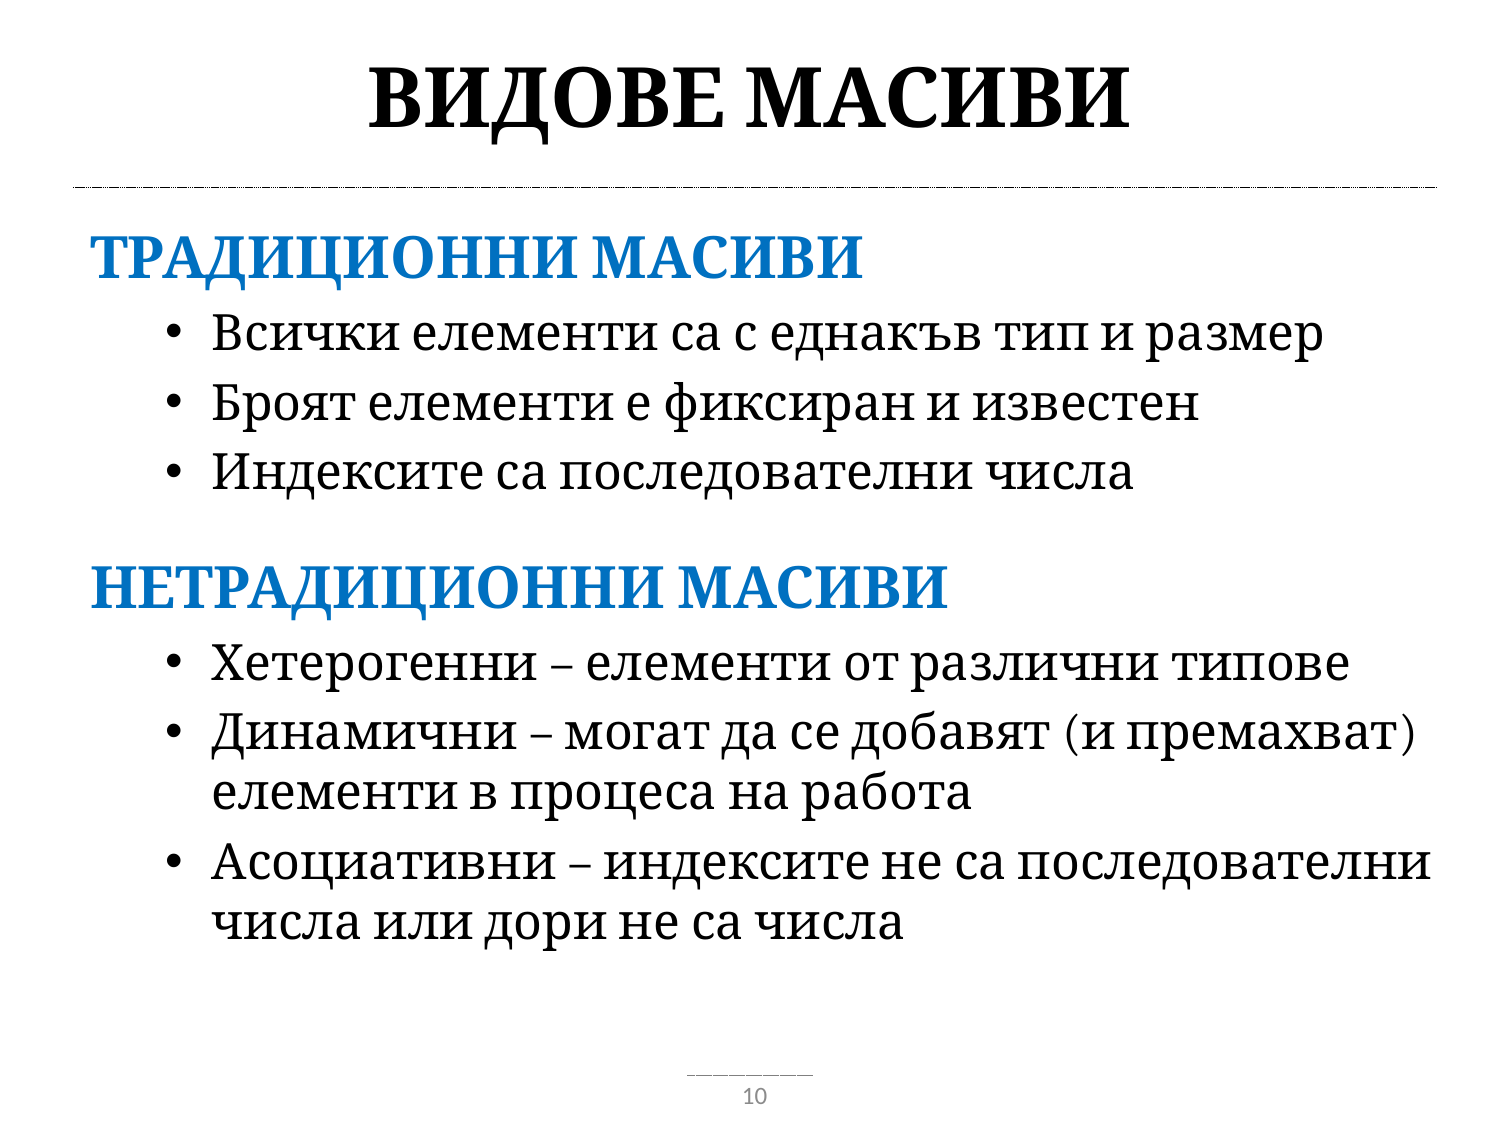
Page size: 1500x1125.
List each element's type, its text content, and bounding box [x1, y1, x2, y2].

slide_number 10 [579, 1065, 930, 1125]
title Видове масиви [0, 0, 1500, 188]
list Традиционни масиви Всички елементи са с еднакъв тип и размер Броят елементи е фиксиран и известен Индексите са последователни числа Нетрадиционни масиви Хетерогенни – елементи от различни типове Динамични – могат да се добавят (и премахват) елементи в процеса на работа Асоциативни – индексите не са последователни числа или дори не са числа [75, 212, 1450, 1063]
